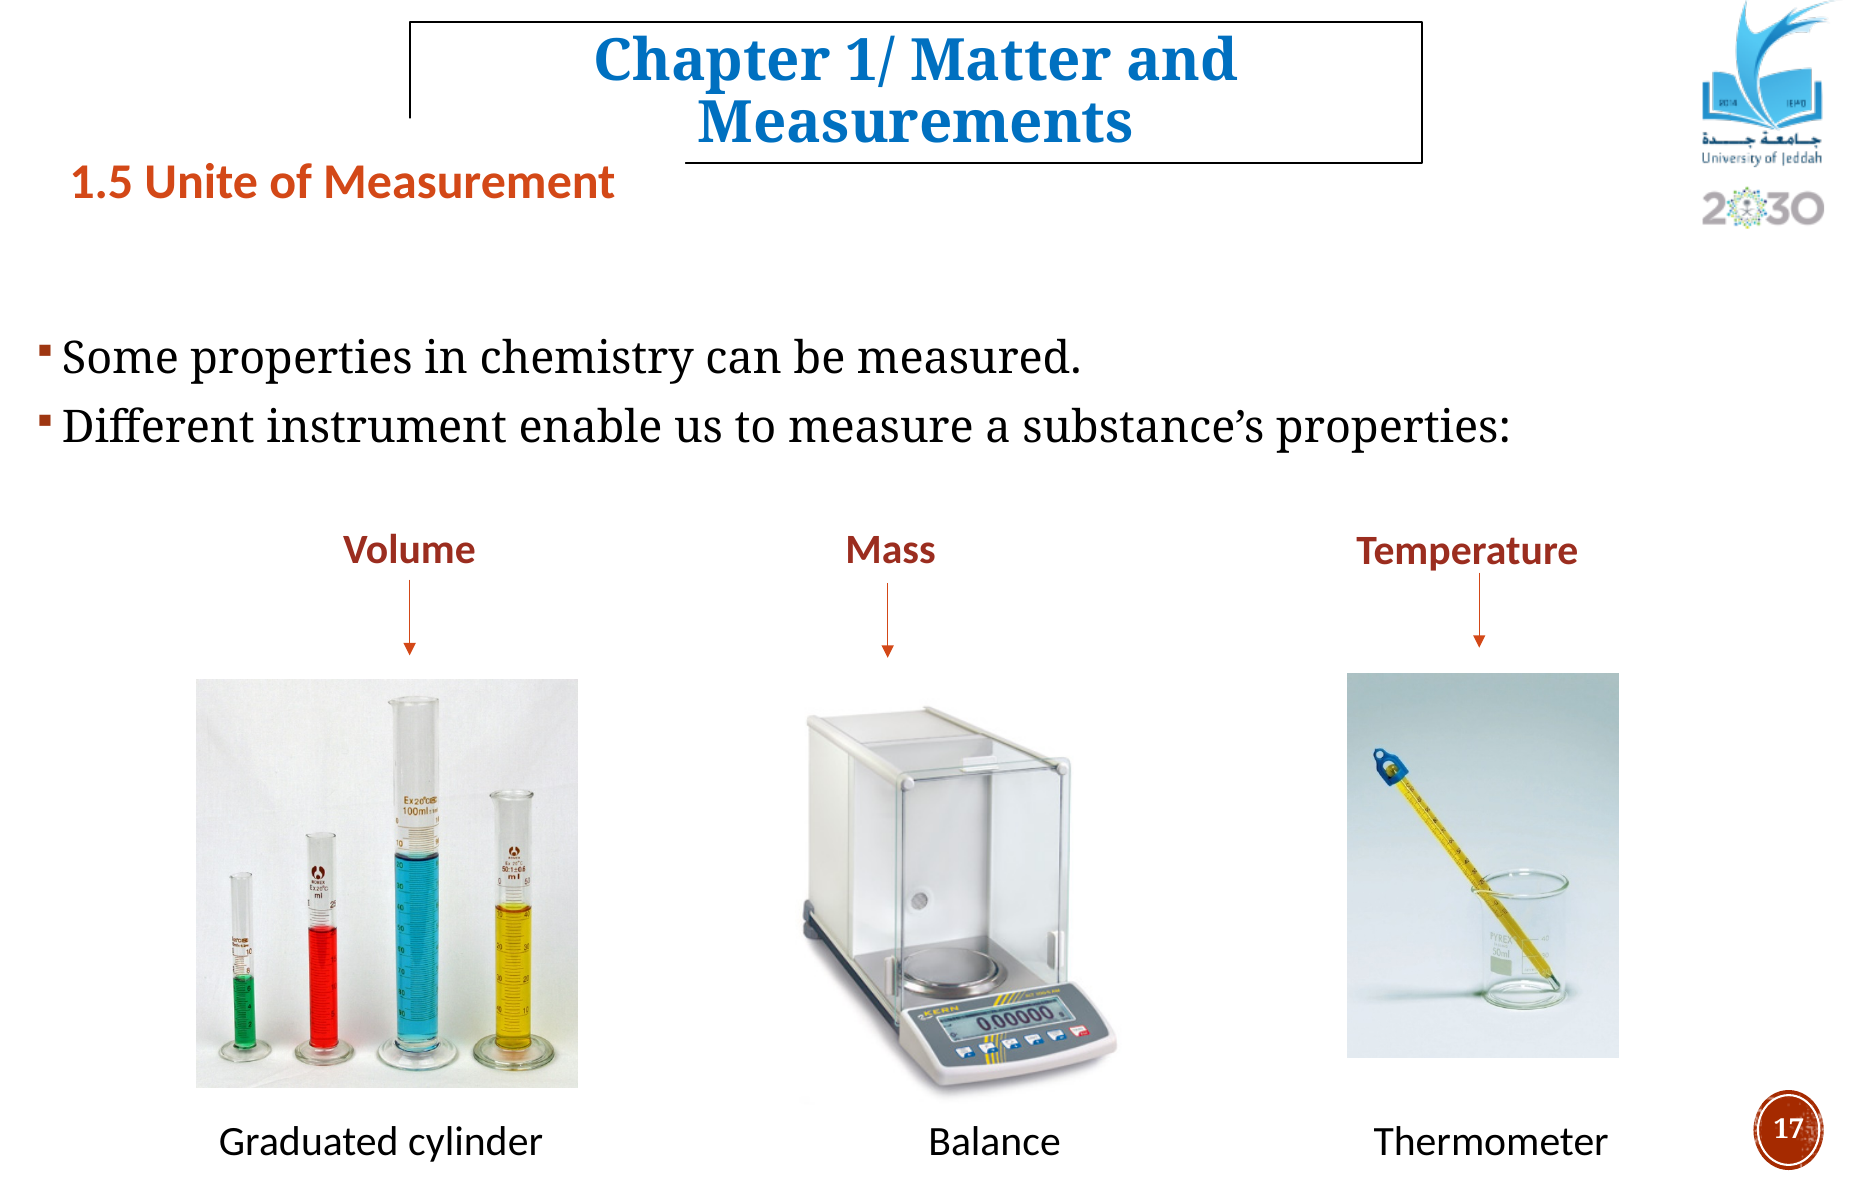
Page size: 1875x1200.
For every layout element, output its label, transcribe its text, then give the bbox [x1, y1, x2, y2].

text_box Chapter 1/ Matter and Measurements [409, 21, 1423, 164]
picture [776, 689, 1136, 1107]
picture [1347, 673, 1619, 1058]
text_box Thermometer [1341, 1106, 1650, 1172]
text_box Volume [308, 514, 512, 580]
picture [1681, 0, 1846, 235]
text_box Mass [830, 514, 978, 580]
text_box Graduated cylinder [204, 1106, 578, 1172]
text_box Balance [808, 1106, 1182, 1172]
text_box 1.5 Unite of Measurement [0, 117, 686, 239]
picture [196, 679, 578, 1088]
slide_number 17 [1739, 1097, 1838, 1162]
text_box Temperature [1341, 515, 1619, 580]
list Some properties in chemistry can be measured. Different instrument enable us to measure a substance’s properties: [21, 326, 1569, 493]
